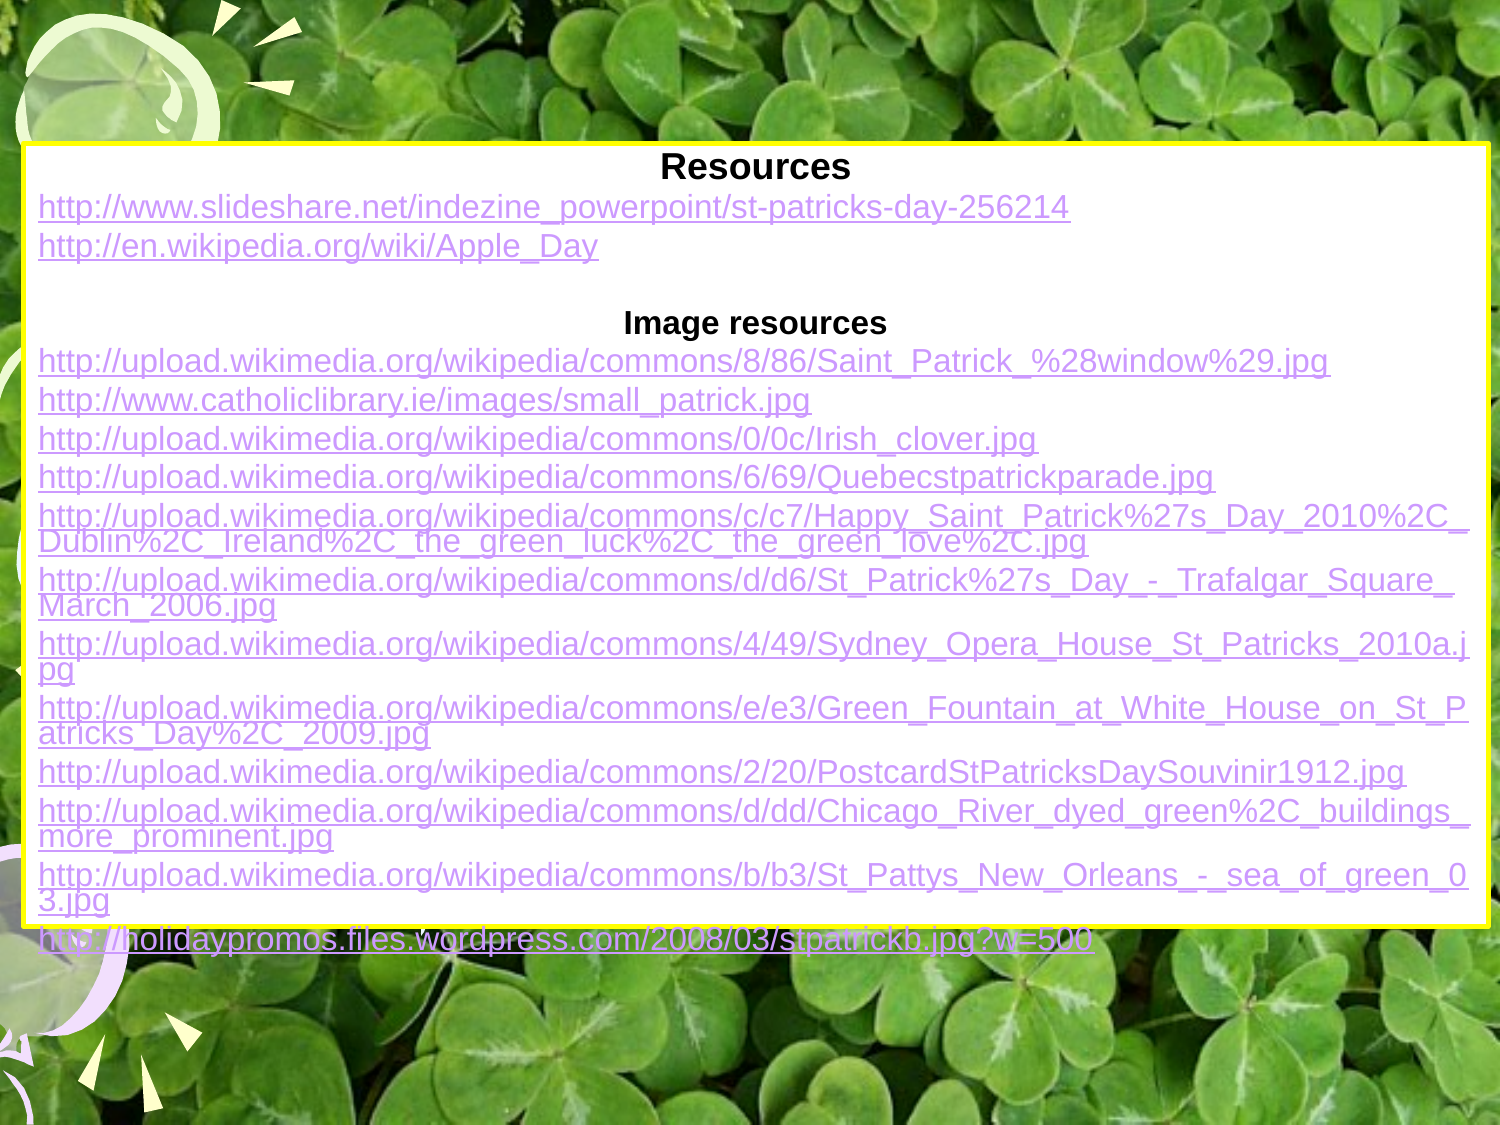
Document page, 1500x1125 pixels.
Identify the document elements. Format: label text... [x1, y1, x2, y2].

text_box Resources http://www.slideshare.net/indezine_powerpoint/st-patricks-day-256214 http://en.wikipedia.org/wiki/Apple_Day Image resources http://upload.wikimedia.org/wikipedia/commons/8/86/Saint_Patrick_%28window%29.jpg http://www.catholiclibrary.ie/images/small_patrick.jpg http://upload.wikimedia.org/wikipedia/commons/0/0c/Irish_clover.jpg http://upload.wikimedia.org/wikipedia/commons/6/69/Quebecstpatrickparade.jpg http://upload.wikimedia.org/wikipedia/commons/c/c7/Happy_Saint_Patrick%27s_Day_2010%2C_Dublin%2C_Ireland%2C_the_green_luck%2C_the_green_love%2C.jpg http://upload.wikimedia.org/wikipedia/commons/d/d6/St_Patrick%27s_Day_-_Trafalgar_Square_March_2006.jpg http://upload.wikimedia.org/wikipedia/commons/4/49/Sydney_Opera_House_St_Patricks_2010a.jpg http://upload.wikimedia.org/wikipedia/commons/e/e3/Green_Fountain_at_White_House_on_St_Patricks_Day%2C_2009.jpg http://upload.wikimedia.org/wikipedia/commons/2/20/PostcardStPatricksDaySouvinir1912.jpg http://upload.wikimedia.org/wikipedia/commons/d/dd/Chicago_River_dyed_green%2C_buildings_more_prominent.jpg http://upload.wikimedia.org/wikipedia/commons/b/b3/St_Pattys_New_Orleans_-_sea_of_green_03.jpg http://holidaypromos.files.wordpress.com/2008/03/stpatrickb.jpg?w=500 [23, 143, 1489, 927]
picture [17, 1041, 21, 1052]
picture [0, 1025, 6, 1042]
picture [0, 0, 1500, 1125]
picture [0, 360, 23, 846]
